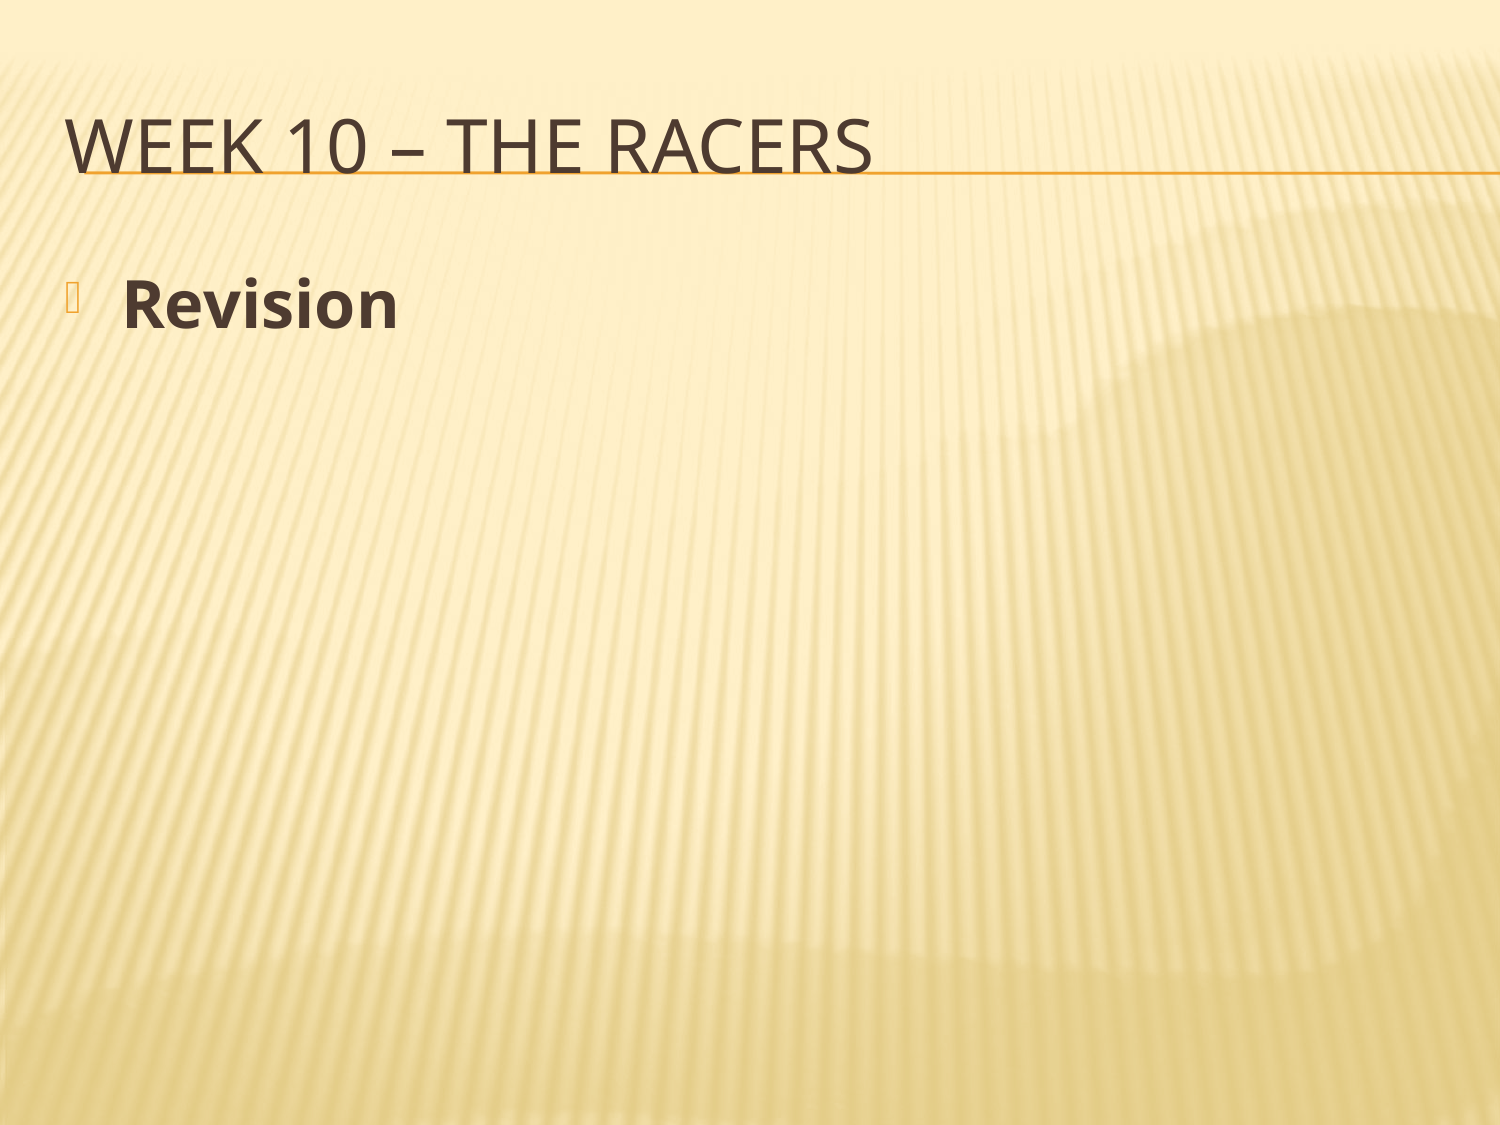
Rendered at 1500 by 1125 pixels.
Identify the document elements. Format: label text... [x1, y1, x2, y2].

list Revision [50, 254, 1475, 998]
title Week 10 – the racers [50, 75, 1475, 213]
